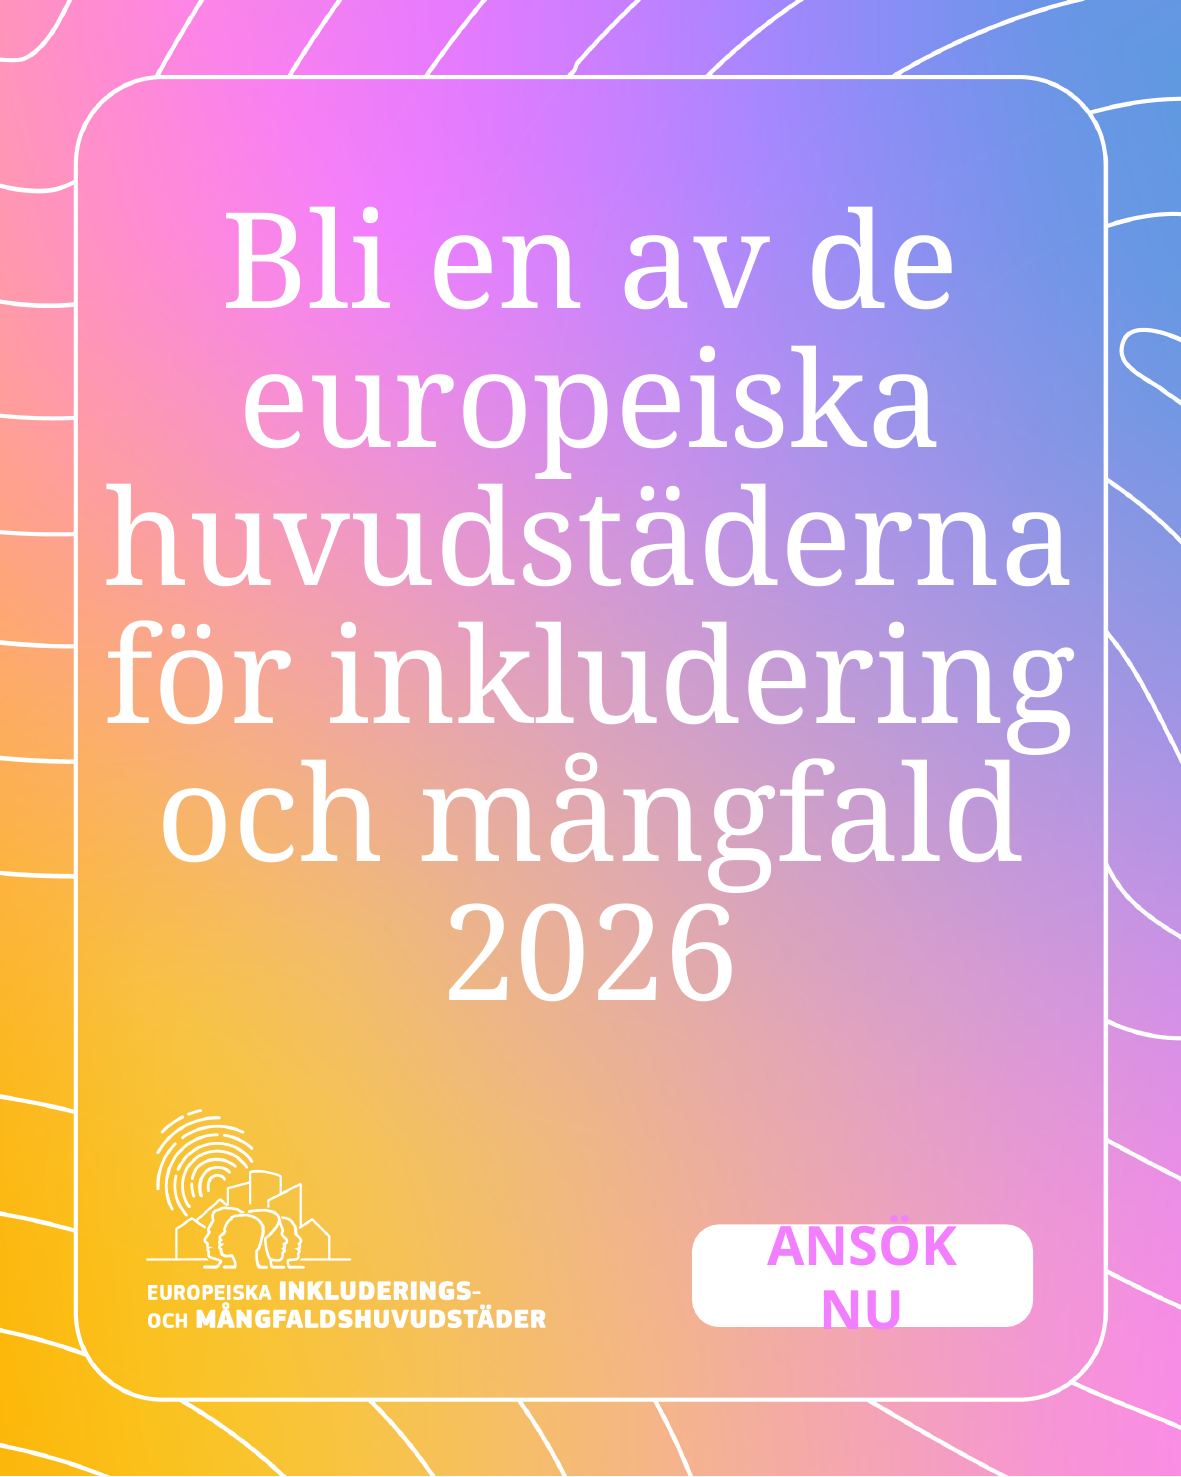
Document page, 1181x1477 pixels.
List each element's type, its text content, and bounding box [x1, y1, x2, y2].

title Bli en av de europeiska huvudstäderna för inkludering och mångfald 2026 [88, 148, 1093, 1076]
text_box ANSÖK NU [706, 1238, 1020, 1313]
picture [0, 0, 1181, 1476]
